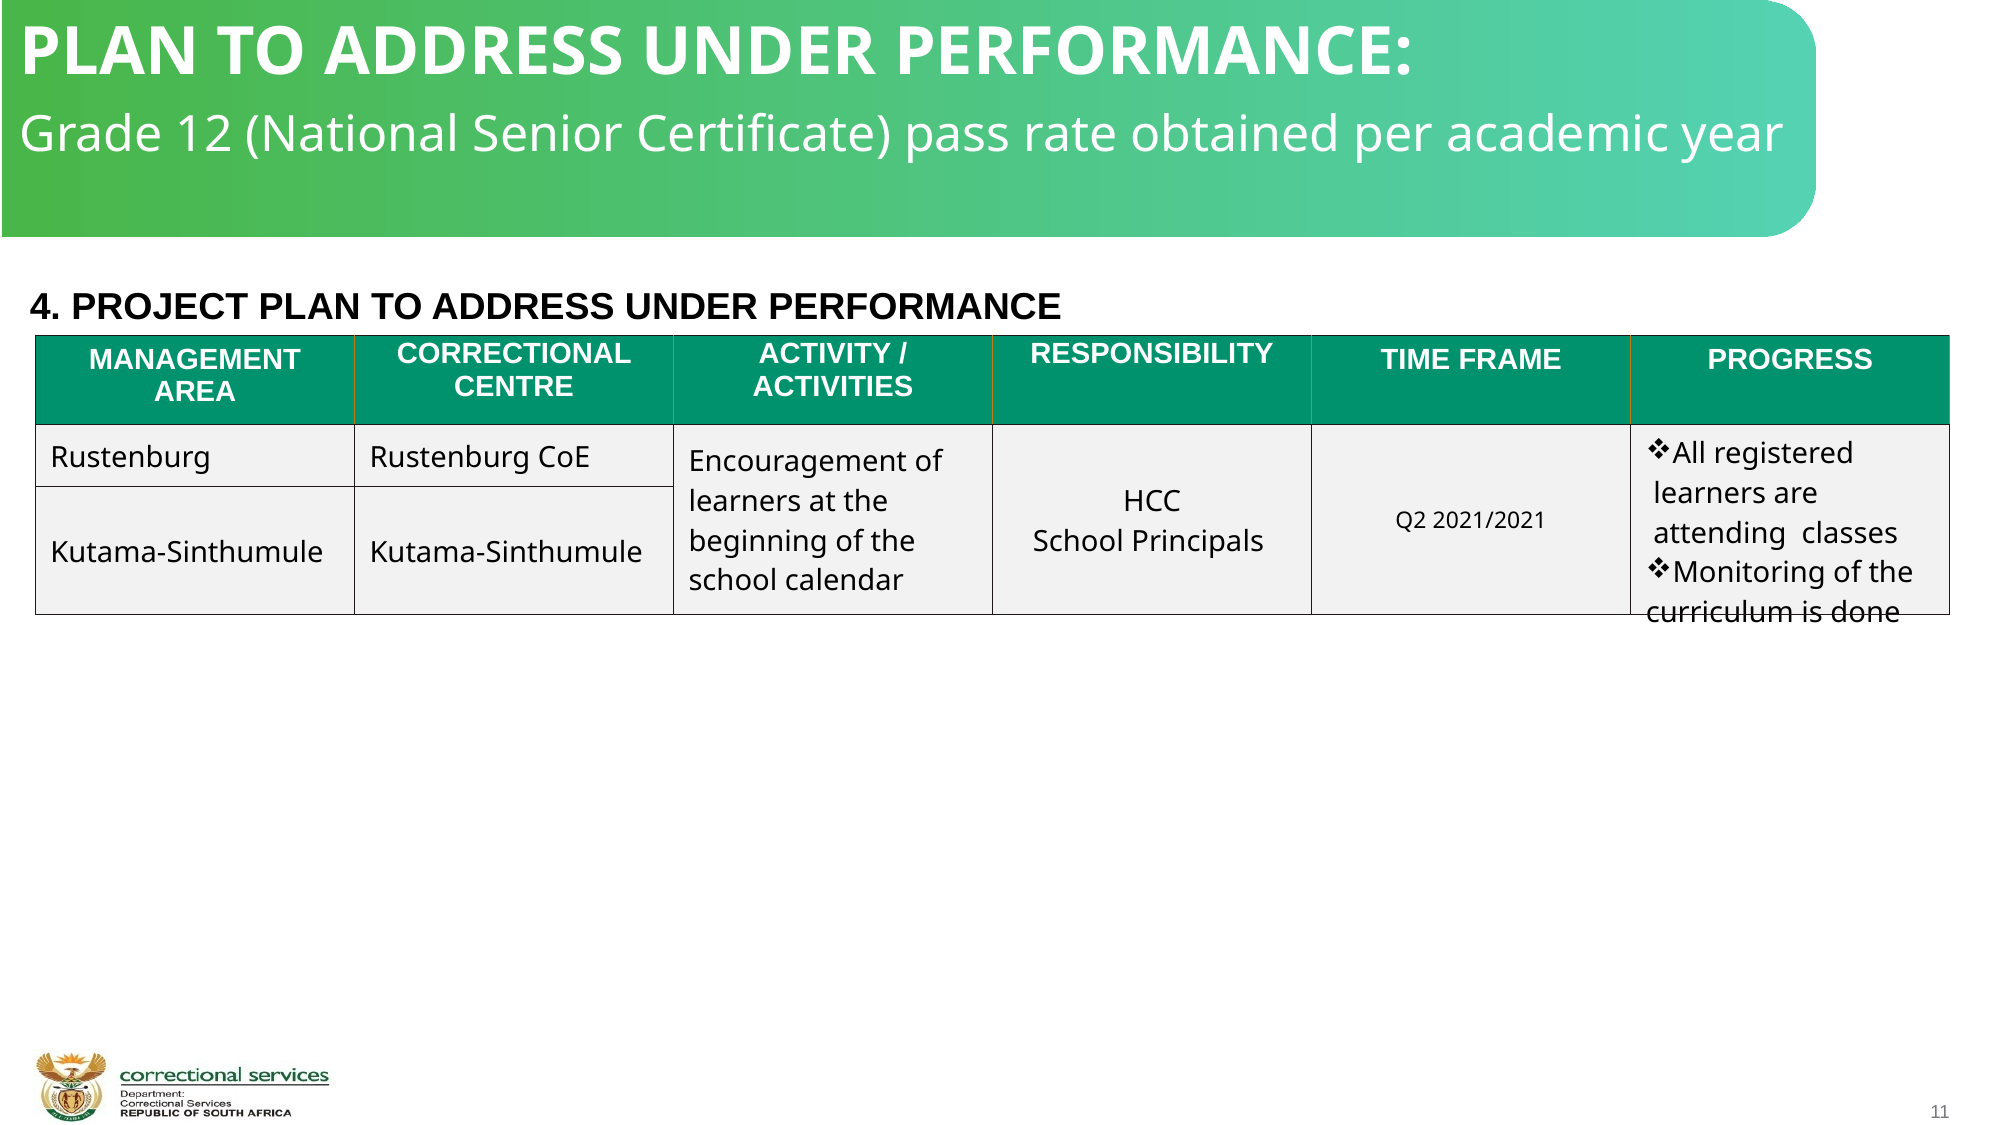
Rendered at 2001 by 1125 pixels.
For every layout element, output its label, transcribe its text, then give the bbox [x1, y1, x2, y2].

table_cell Rustenburg CoE [355, 425, 673, 486]
text_box 4. PROJECT PLAN TO ADDRESS UNDER PERFORMANCE [0, 274, 1463, 335]
picture [33, 1049, 332, 1123]
table_header RESPONSIBILITY [993, 336, 1311, 424]
table_cell Rustenburg [36, 425, 354, 486]
text_box [2, 0, 1816, 237]
table_cell HCC School Principals [993, 425, 1311, 614]
table_cell Kutama-Sinthumule [36, 487, 354, 614]
text_box PLAN TO ADDRESS UNDER PERFORMANCE: Grade 12 (National Senior Certificate) pass rate obtained per academic year [4, 9, 1803, 96]
table_header ACTIVITY / ACTIVITIES [674, 336, 992, 424]
table_header TIME FRAME [1312, 336, 1630, 424]
table_cell Encouragement of learners at the beginning of the school calendar [674, 425, 992, 614]
table_cell Kutama-Sinthumule [355, 487, 673, 614]
table_header CORRECTIONAL CENTRE [355, 336, 673, 424]
table_header MANAGEMENT AREA [36, 336, 354, 424]
table_cell All registered learners are attending classes Monitoring of the curriculum is done [1631, 425, 1949, 614]
table_header PROGRESS [1631, 336, 1949, 424]
table_cell Q2 2021/2021 [1312, 425, 1630, 614]
